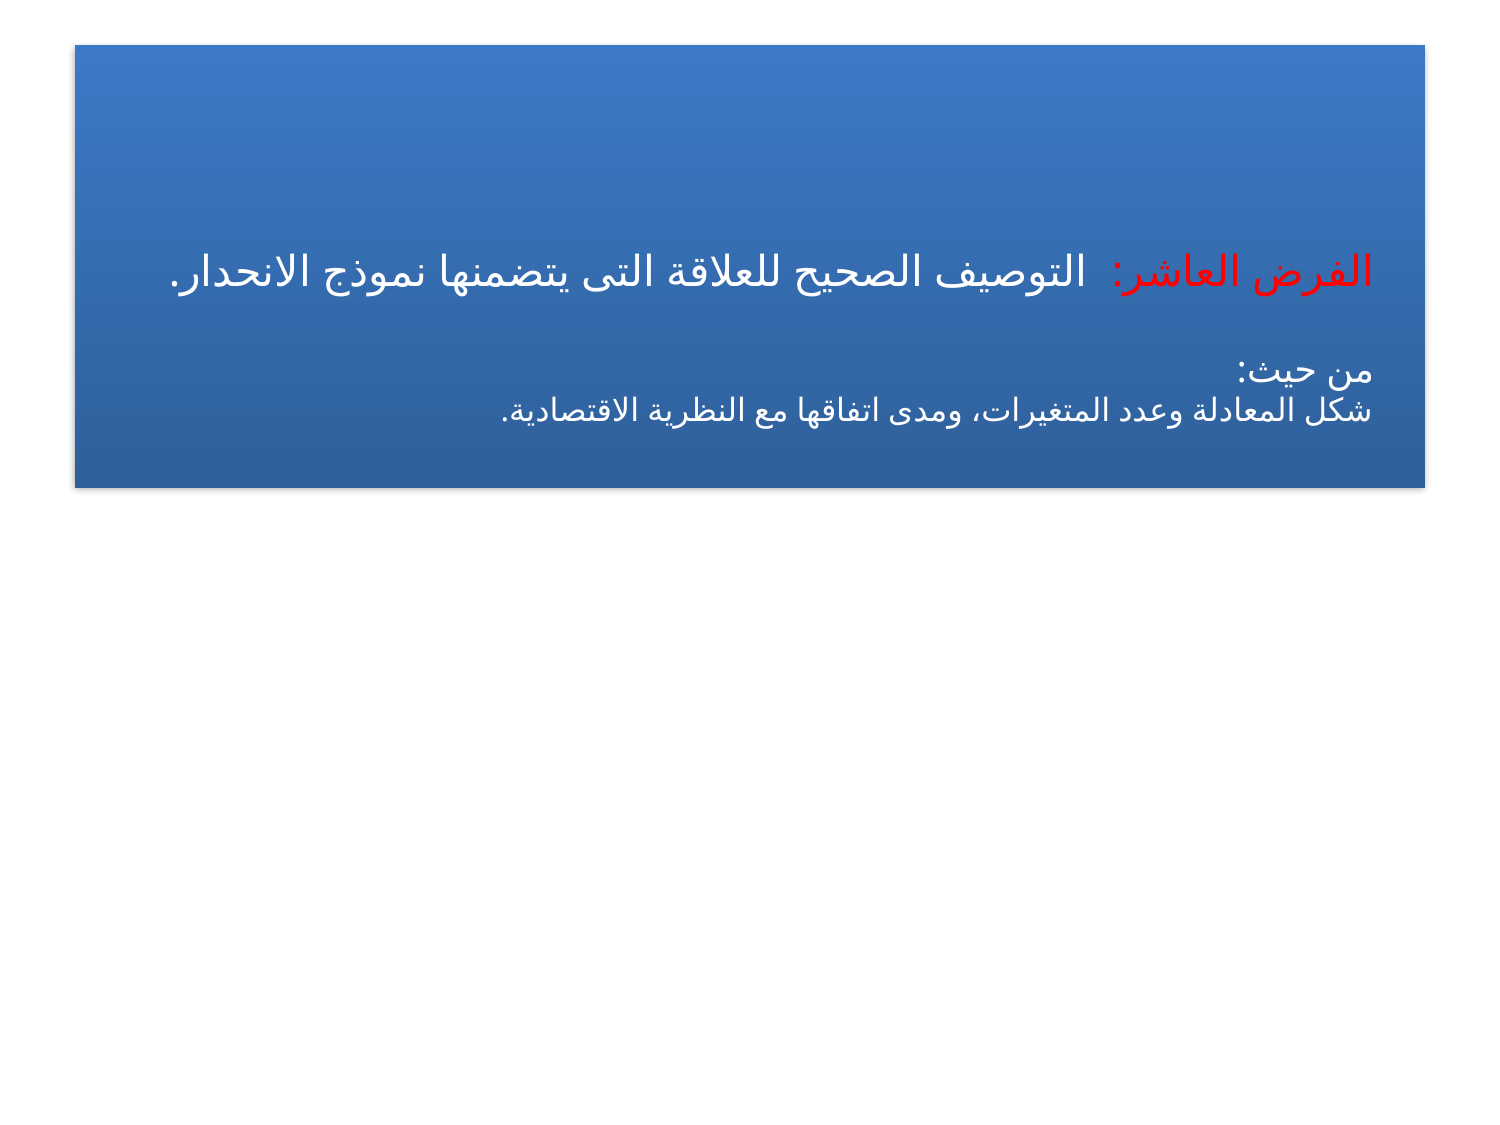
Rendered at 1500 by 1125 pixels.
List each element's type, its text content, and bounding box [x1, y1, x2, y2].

title الفرض العاشر: التوصيف الصحيح للعلاقة التى يتضمنها نموذج الانحدار. من حيث: شكل المعادلة وعدد المتغيرات، ومدى اتفاقها مع النظرية الاقتصادية. [75, 45, 1425, 488]
